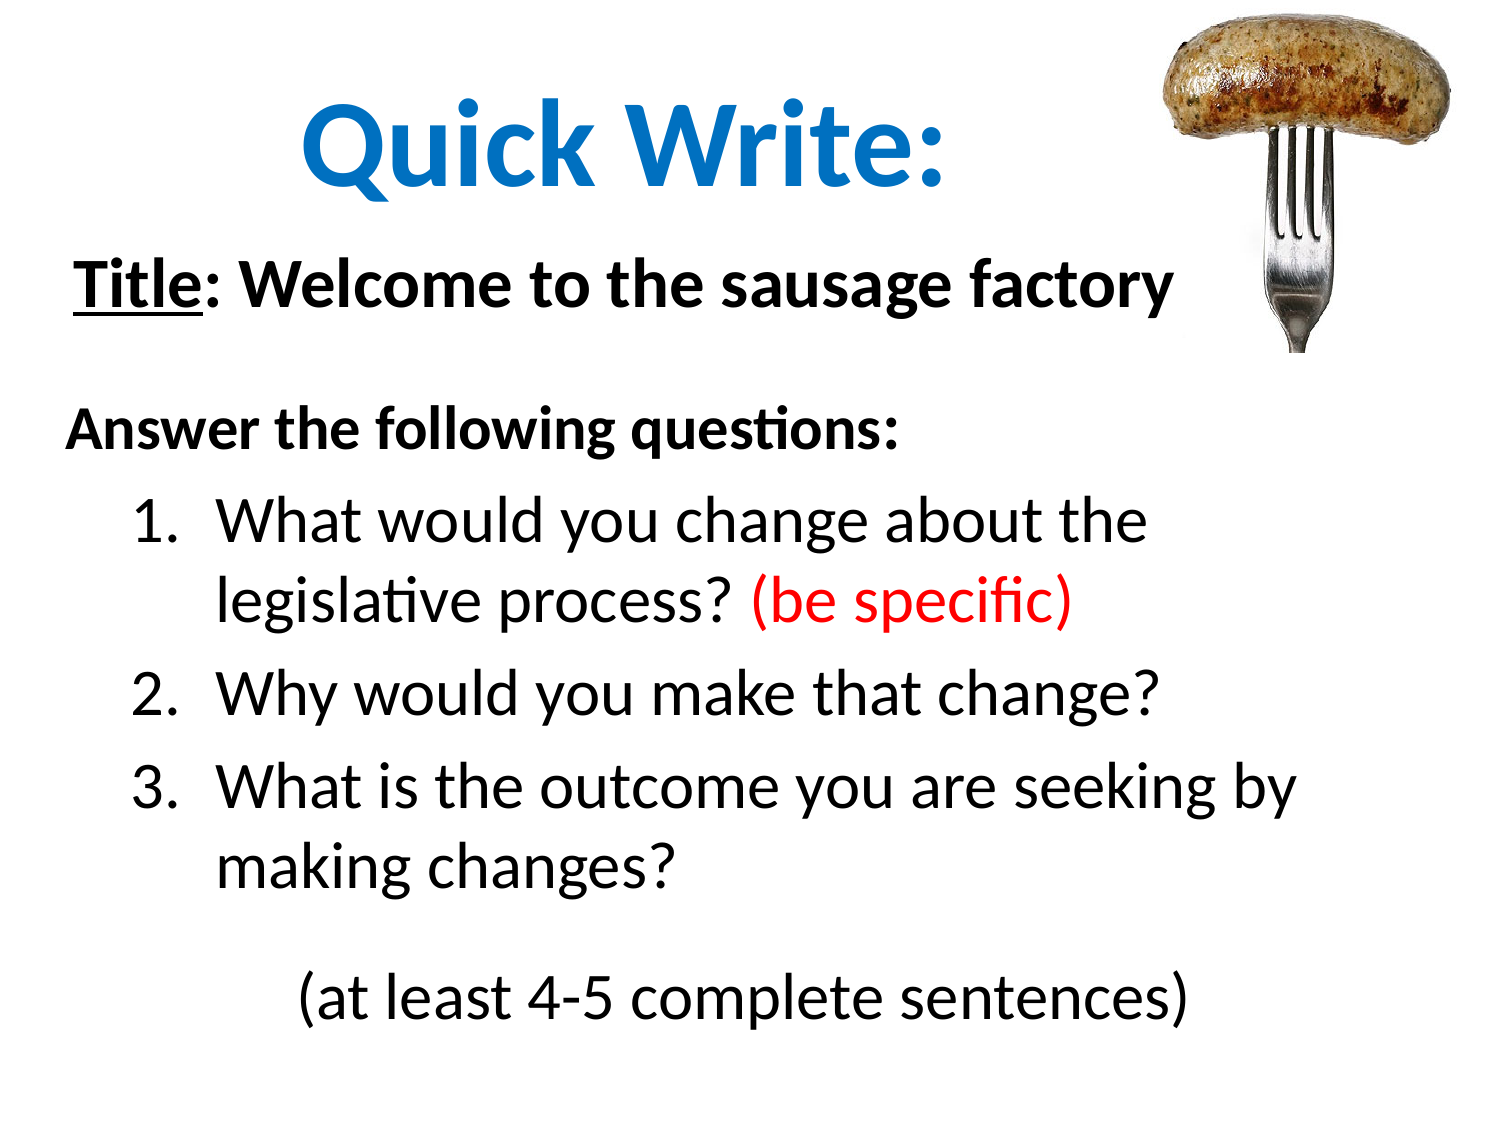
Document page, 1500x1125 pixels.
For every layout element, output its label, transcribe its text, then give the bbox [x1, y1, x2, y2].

picture [1099, 0, 1500, 354]
list Answer the following questions: What would you change about the legislative process? (be specific) Why would you make that change? What is the outcome you are seeking by making changes? (at least 4-5 complete sentences) [50, 375, 1438, 1088]
title Quick Write: Title: Welcome to the sausage factory [50, 45, 1094, 338]
